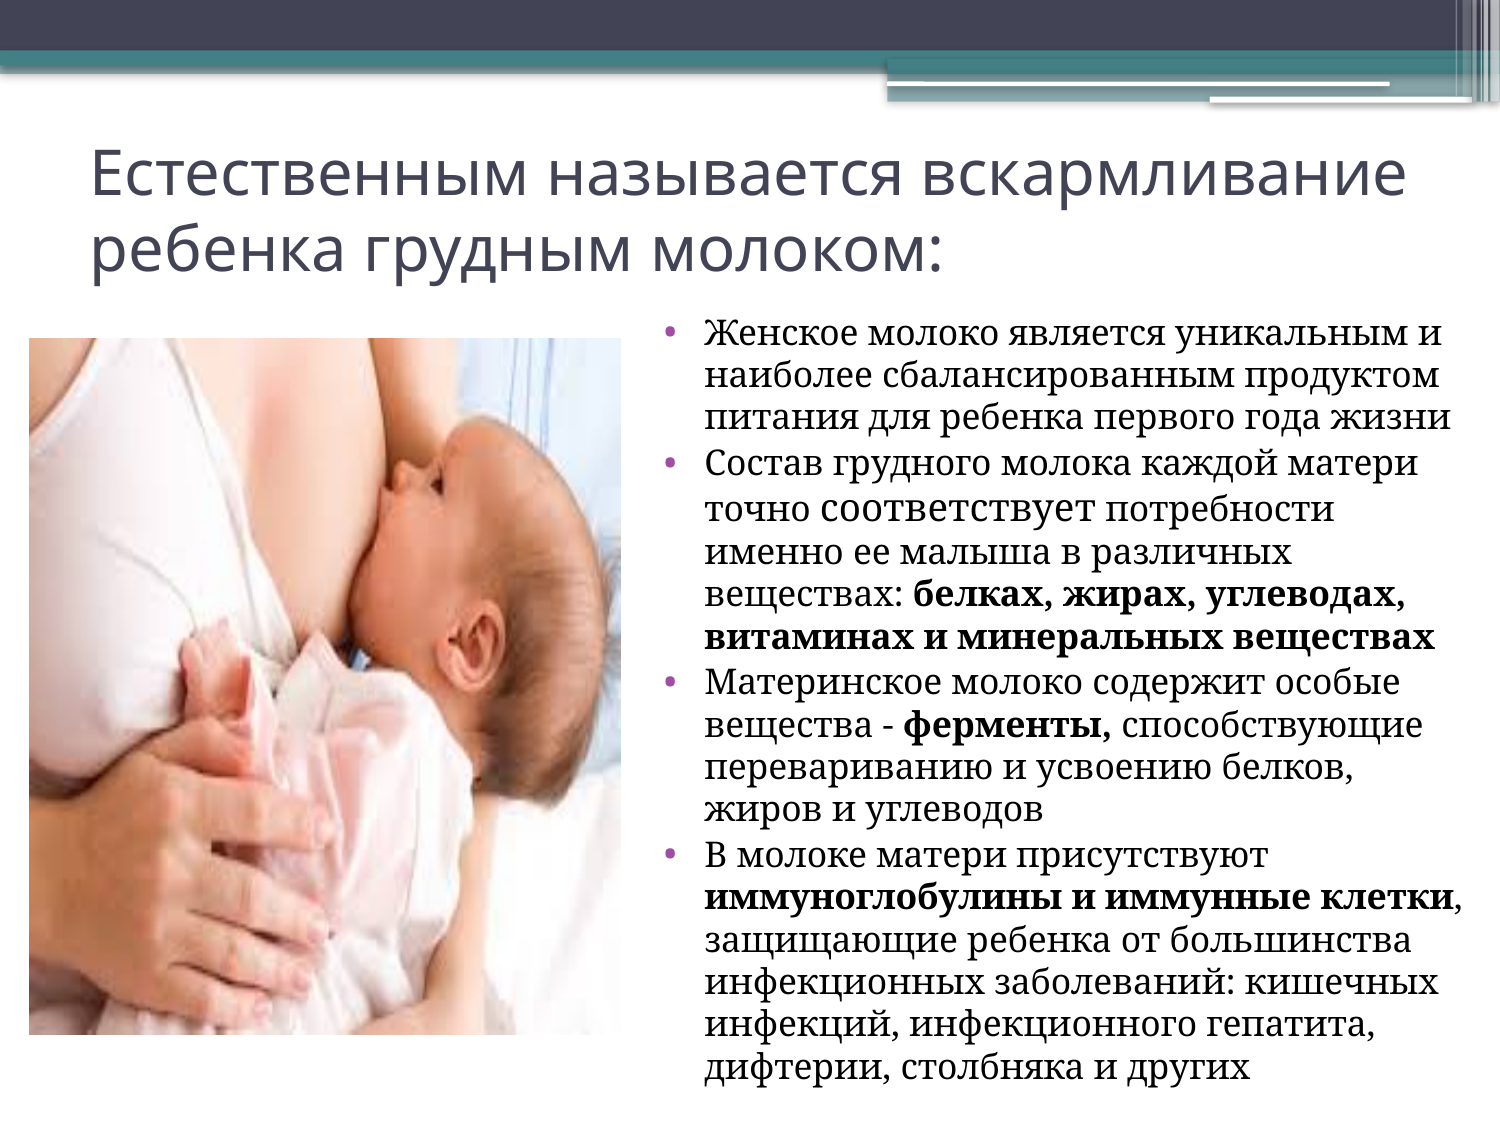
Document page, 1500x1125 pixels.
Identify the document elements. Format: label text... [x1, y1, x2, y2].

title Естественным называется вскармливание ребенка грудным молоком: [75, 113, 1425, 303]
list Женское молоко является уникальным и наиболее сбалансированным продуктом питания для ребенка первого года жизни Состав грудного молока каждой матери точно соответствует потребности именно ее малыша в различных веществах: белках, жирах, углеводах, витаминах и минеральных веществах Материнское молоко содержит особые вещества - ферменты, способствующие перевариванию и усвоению белков, жиров и углеводов В молоке матери присутствуют иммуноглобулины и иммунные клетки, защищающие ребенка от большинства инфекционных заболеваний: кишечных инфекций, инфекционного гепатита, дифтерии, столбняка и других [631, 302, 1483, 1125]
picture [29, 337, 621, 1036]
